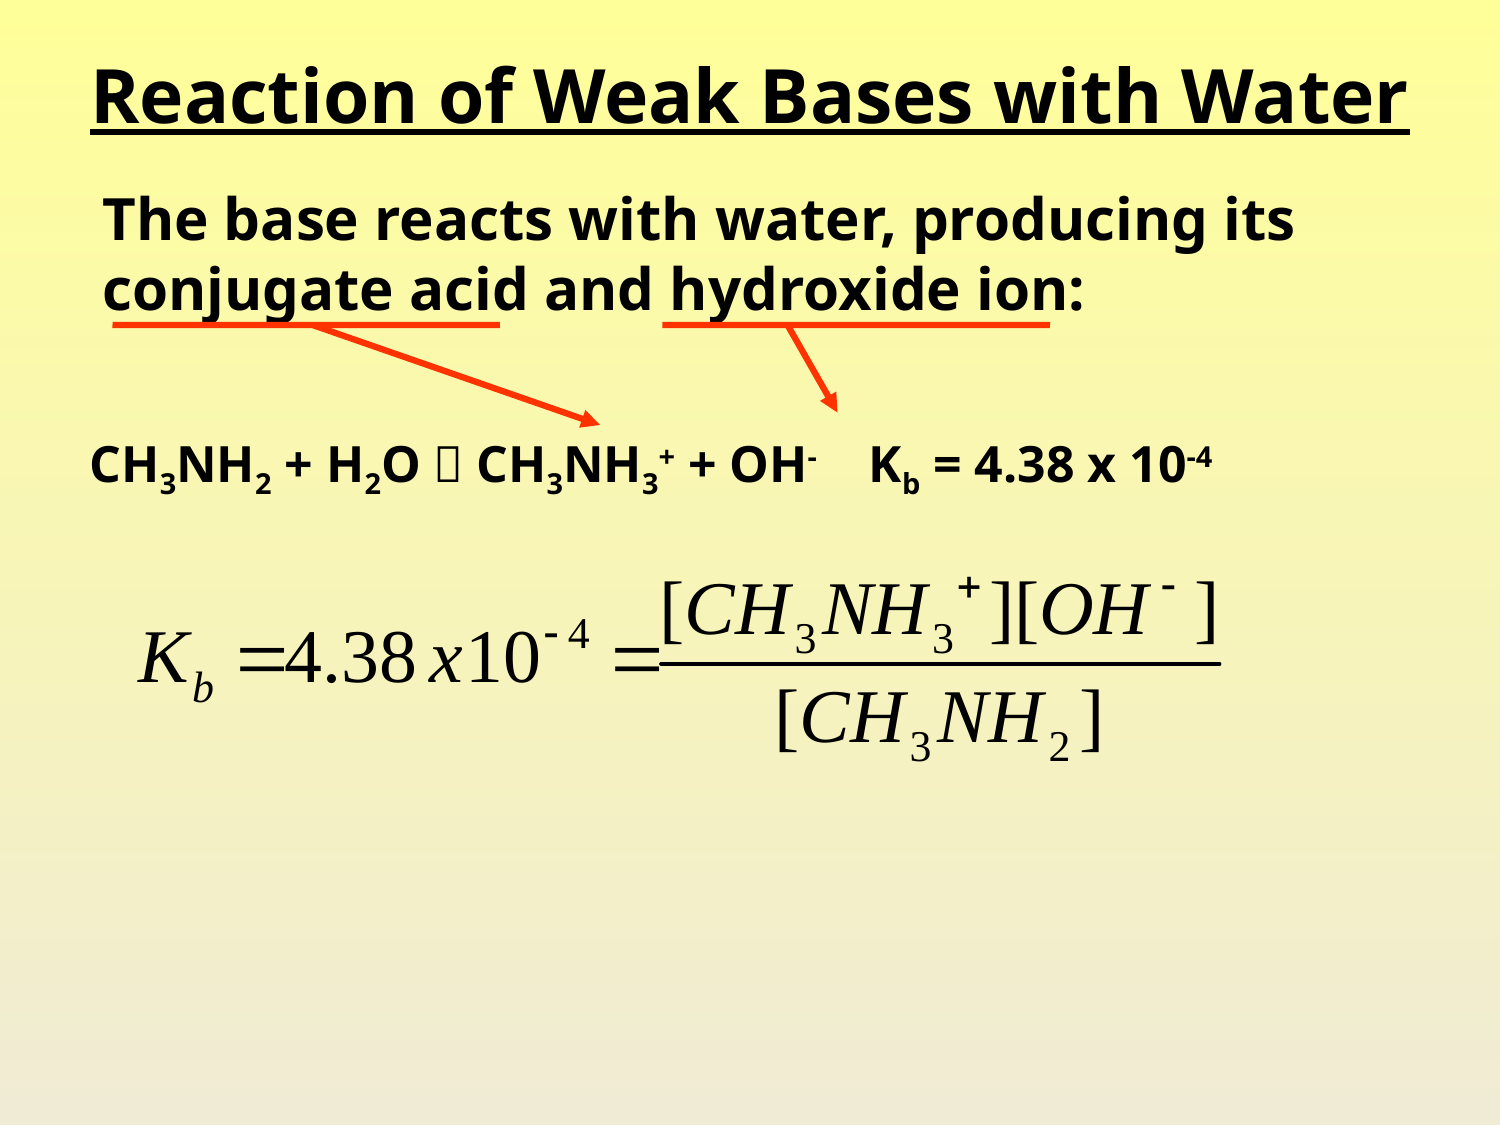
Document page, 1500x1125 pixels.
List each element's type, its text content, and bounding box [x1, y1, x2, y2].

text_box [124, 549, 1238, 778]
text_box CH3NH2 + H2O  CH3NH3+ + OH- Kb = 4.38 x 10-4 [75, 424, 1463, 508]
title Reaction of Weak Bases with Water [62, 0, 1438, 188]
text_box [787, 324, 838, 413]
text_box [312, 324, 601, 427]
text_box The base reacts with water, producing its conjugate acid and hydroxide ion: [87, 174, 1400, 330]
